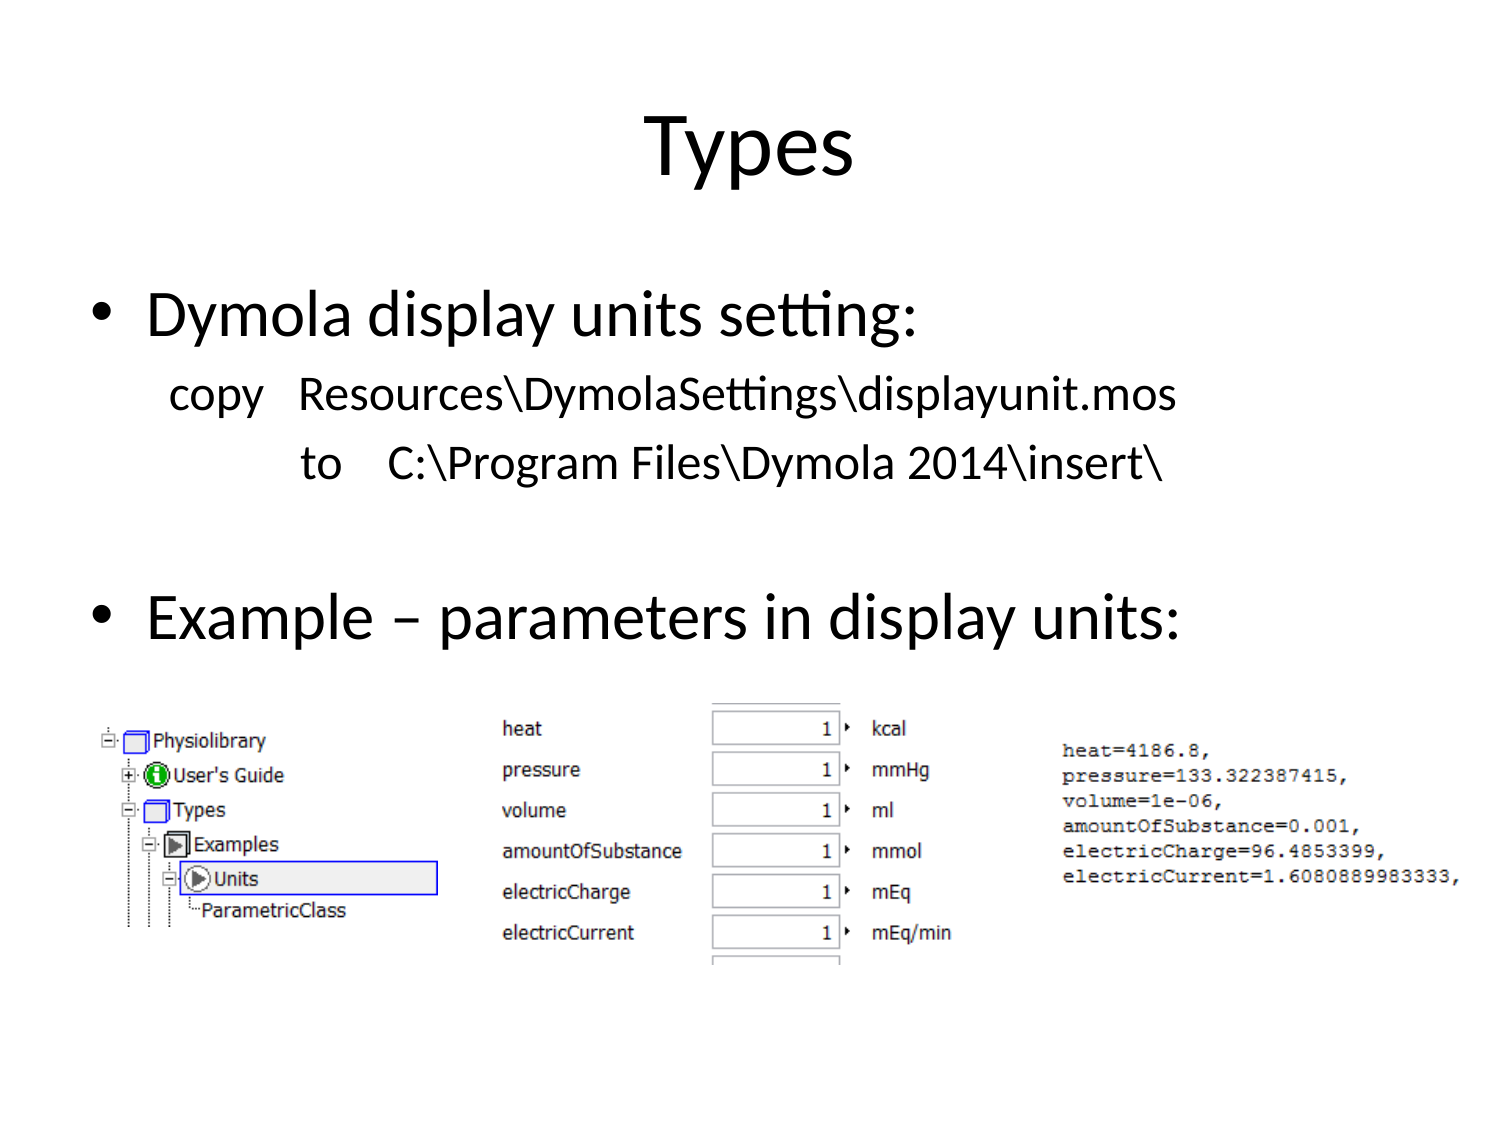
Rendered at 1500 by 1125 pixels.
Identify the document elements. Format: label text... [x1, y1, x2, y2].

picture [1033, 738, 1472, 892]
title Types [75, 45, 1425, 233]
picture [100, 726, 439, 928]
picture [489, 702, 994, 965]
list Dymola display units setting: copy Resources\DymolaSettings\displayunit.mos to C:\Program Files\Dymola 2014\insert\ Example – parameters in display units: [75, 262, 1425, 1005]
